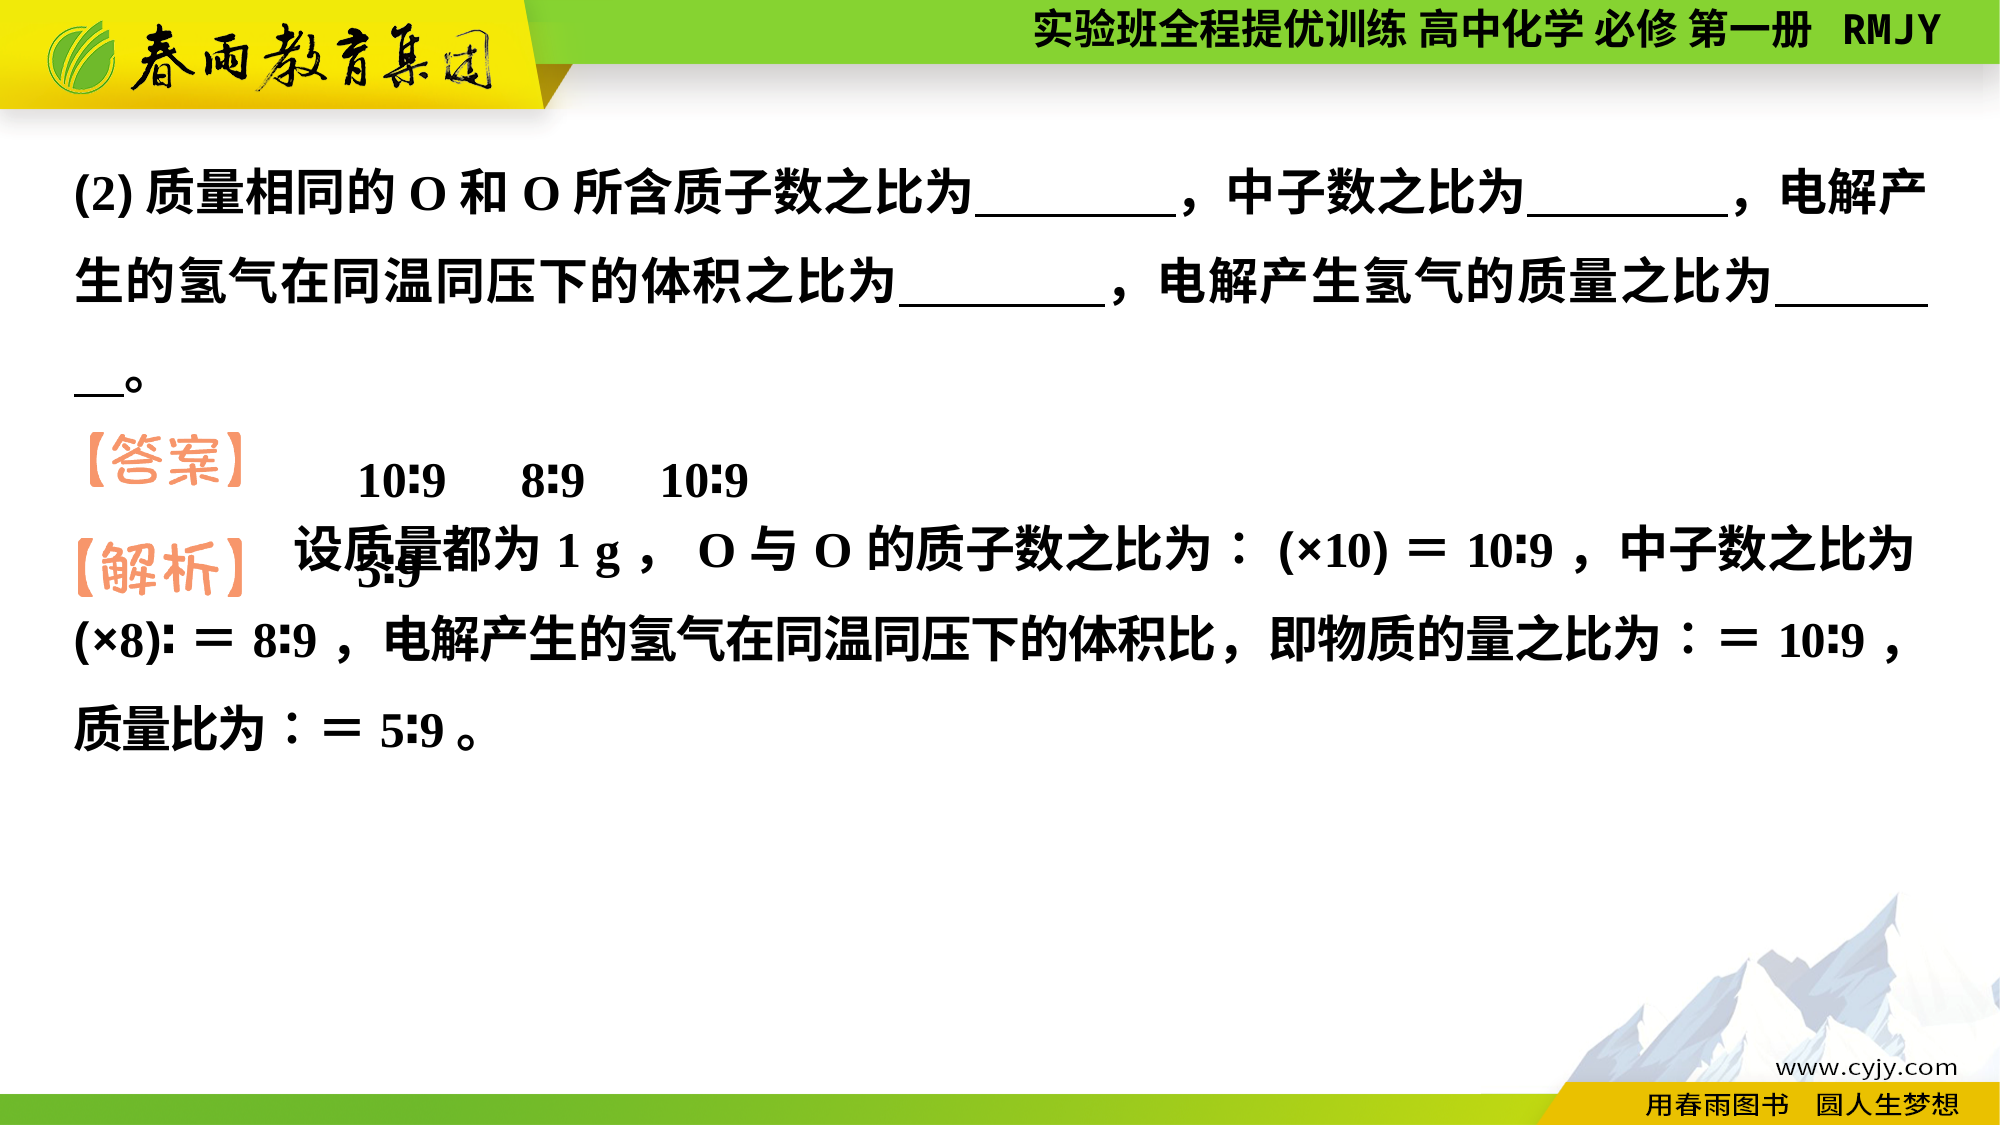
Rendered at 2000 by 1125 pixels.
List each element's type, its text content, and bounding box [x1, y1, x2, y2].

picture [0, 0, 2000, 1125]
text_box 10∶9 8∶9 10∶9 5∶9 [342, 410, 831, 515]
